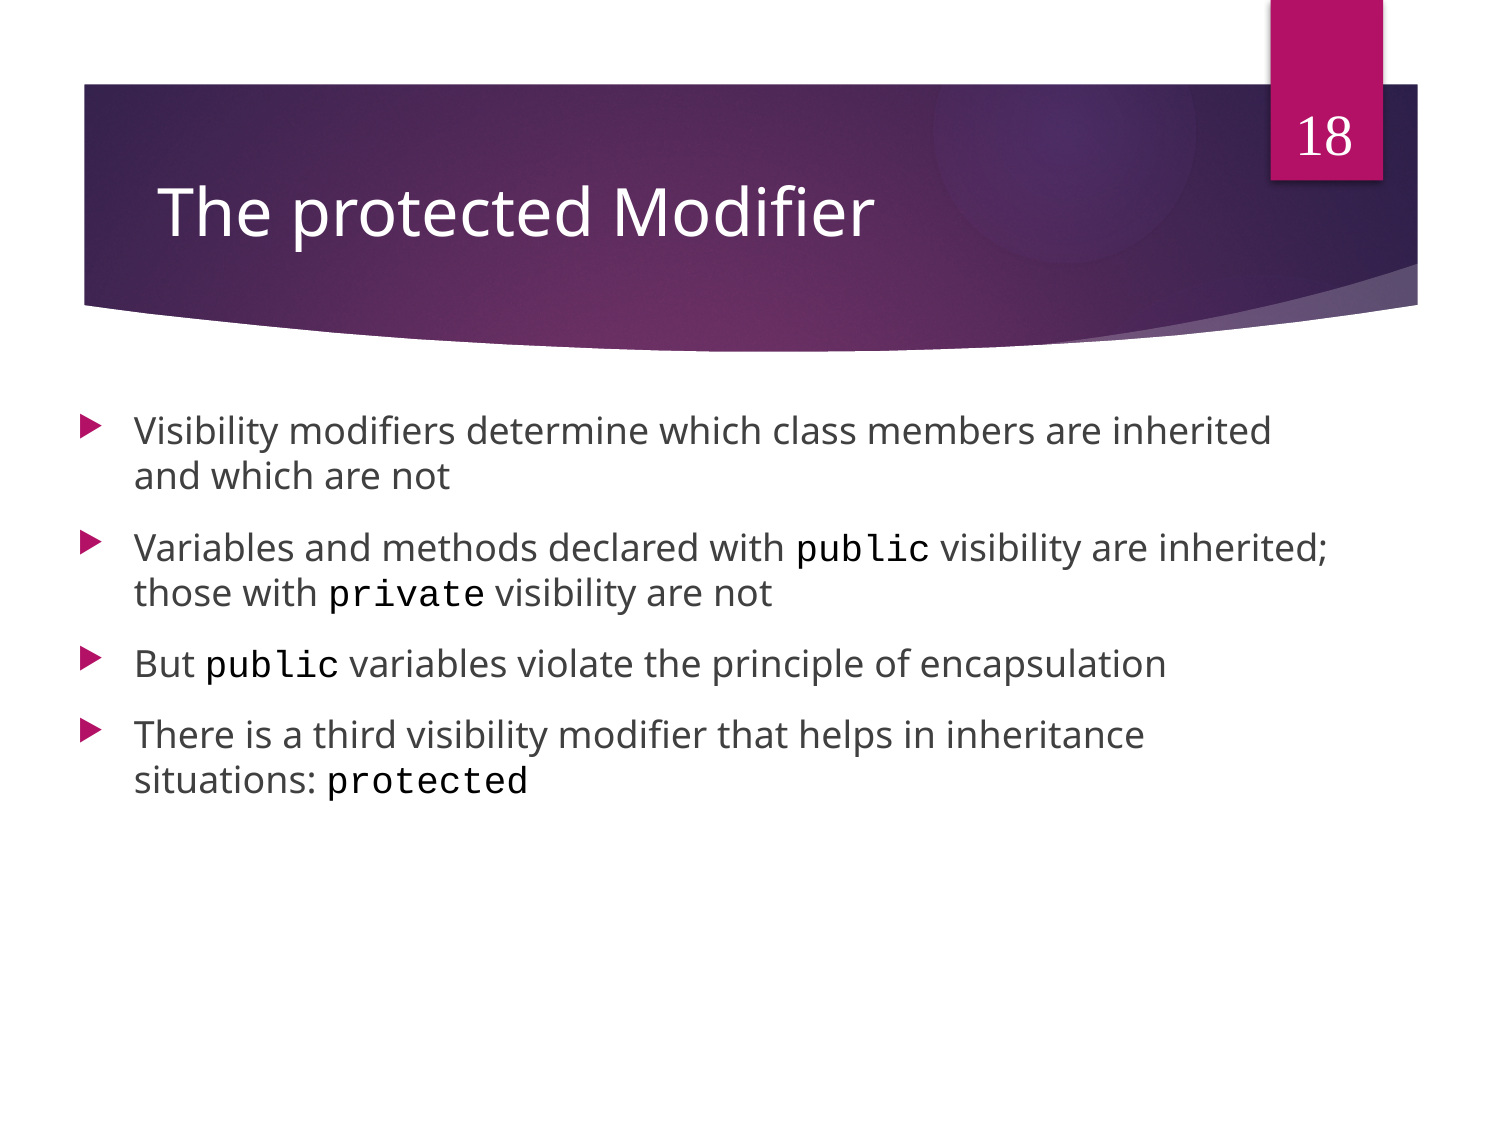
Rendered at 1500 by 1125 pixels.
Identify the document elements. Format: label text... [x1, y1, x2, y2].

slide_number 18 [1259, 48, 1390, 175]
title The protected Modifier [141, 152, 1183, 269]
list Visibility modifiers determine which class members are inherited and which are not Variables and methods declared with public visibility are inherited; those with private visibility are not But public variables violate the principle of encapsulation There is a third visibility modifier that helps in inheritance situations: protected [62, 399, 1352, 980]
